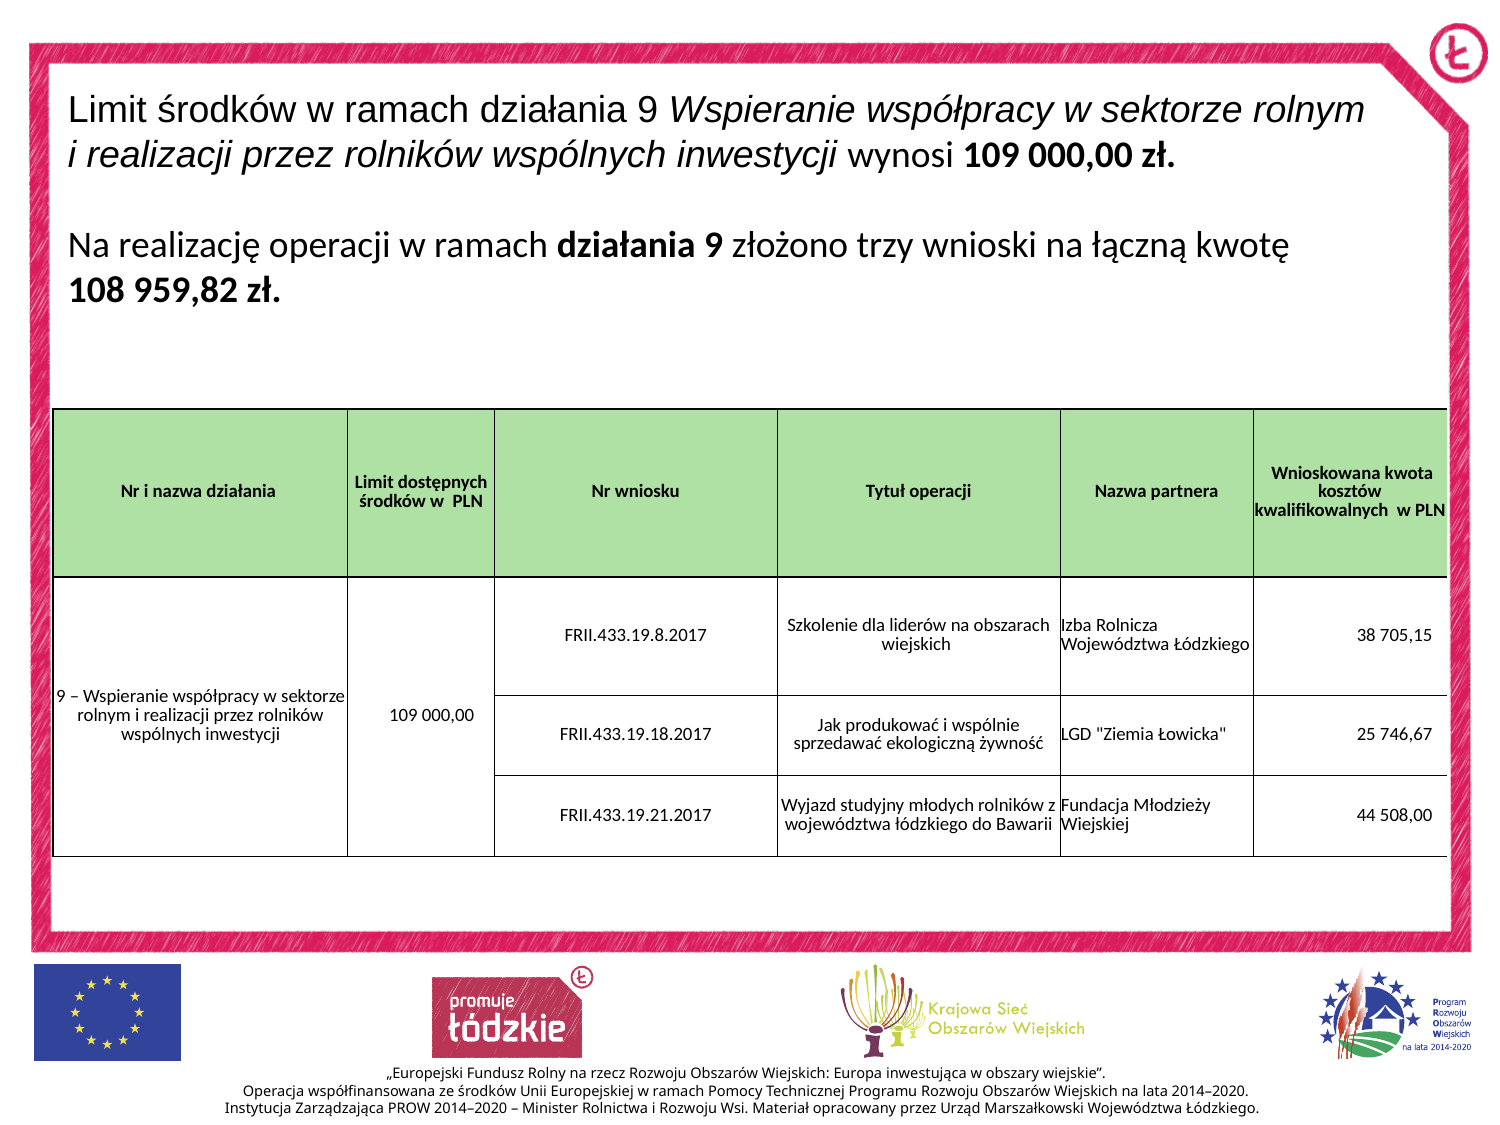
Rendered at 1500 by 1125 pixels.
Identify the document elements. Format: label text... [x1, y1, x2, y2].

text_box „Europejski Fundusz Rolny na rzecz Rozwoju Obszarów Wiejskich: Europa inwestująca w obszary wiejskie”. Operacja współfinansowana ze środków Unii Europejskiej w ramach Pomocy Technicznej Programu Rozwoju Obszarów Wiejskich na lata 2014–2020. Instytucja Zarządzająca PROW 2014–2020 – Minister Rolnictwa i Rozwoju Wsi. Materiał opracowany przez Urząd Marszałkowski Województwa Łódzkiego. [209, 1071, 1283, 1124]
picture [32, 959, 1474, 1063]
picture [29, 23, 1489, 953]
